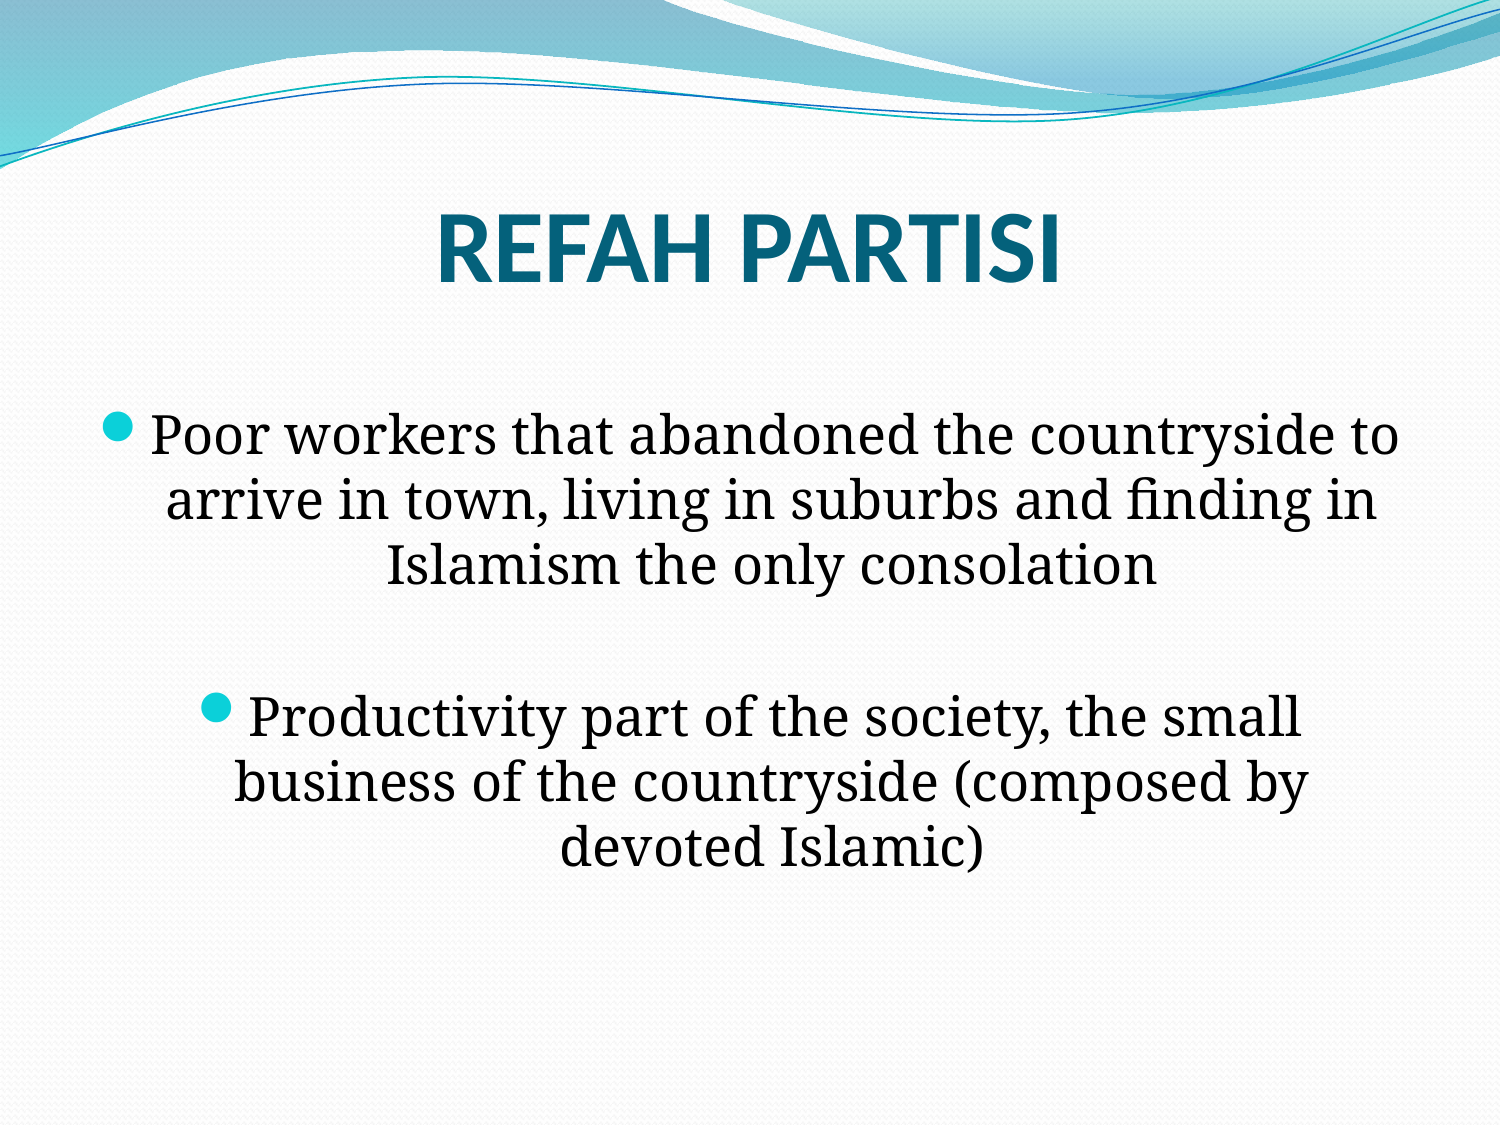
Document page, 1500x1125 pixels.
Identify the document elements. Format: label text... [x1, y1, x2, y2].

title REFAH PARTISI [75, 115, 1425, 303]
list Poor workers that abandoned the countryside to arrive in town, living in suburbs and finding in Islamism the only consolation Productivity part of the society, the small business of the countryside (composed by devoted Islamic) [75, 317, 1425, 1038]
